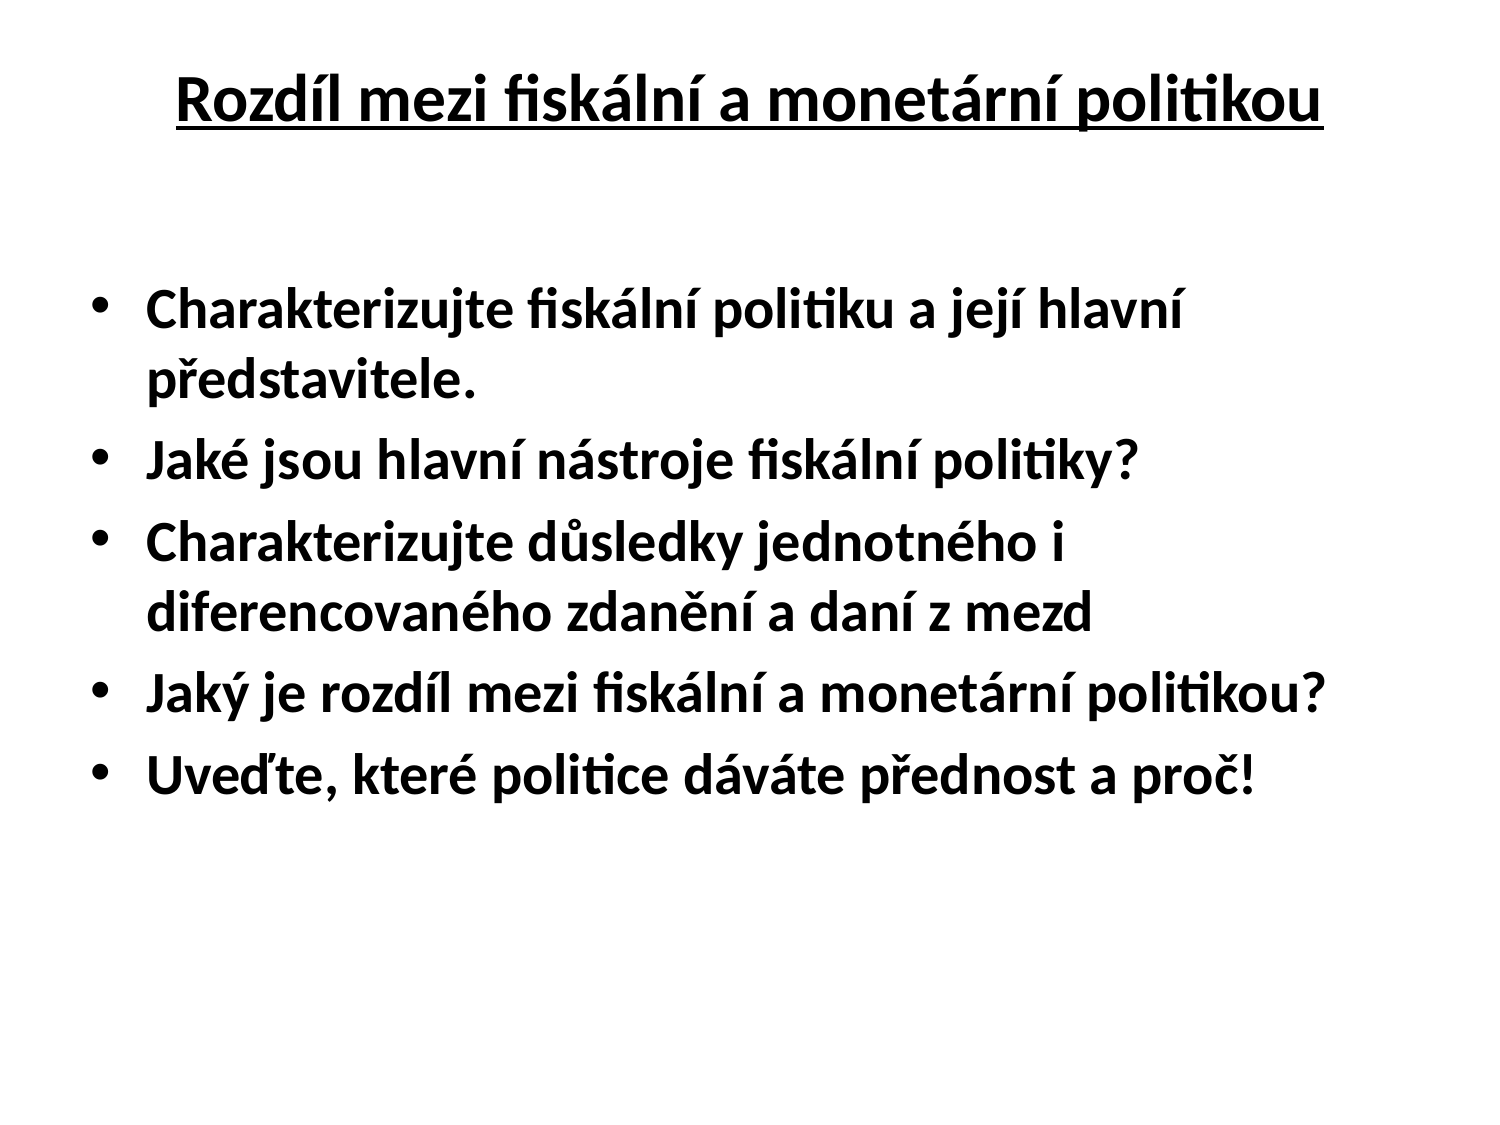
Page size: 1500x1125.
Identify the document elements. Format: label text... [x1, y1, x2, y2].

title Rozdíl mezi fiskální a monetární politikou [75, 45, 1425, 233]
list Charakterizujte fiskální politiku a její hlavní představitele. Jaké jsou hlavní nástroje fiskální politiky? Charakterizujte důsledky jednotného i diferencovaného zdanění a daní z mezd Jaký je rozdíl mezi fiskální a monetární politikou? Uveďte, které politice dáváte přednost a proč! [75, 262, 1425, 1005]
